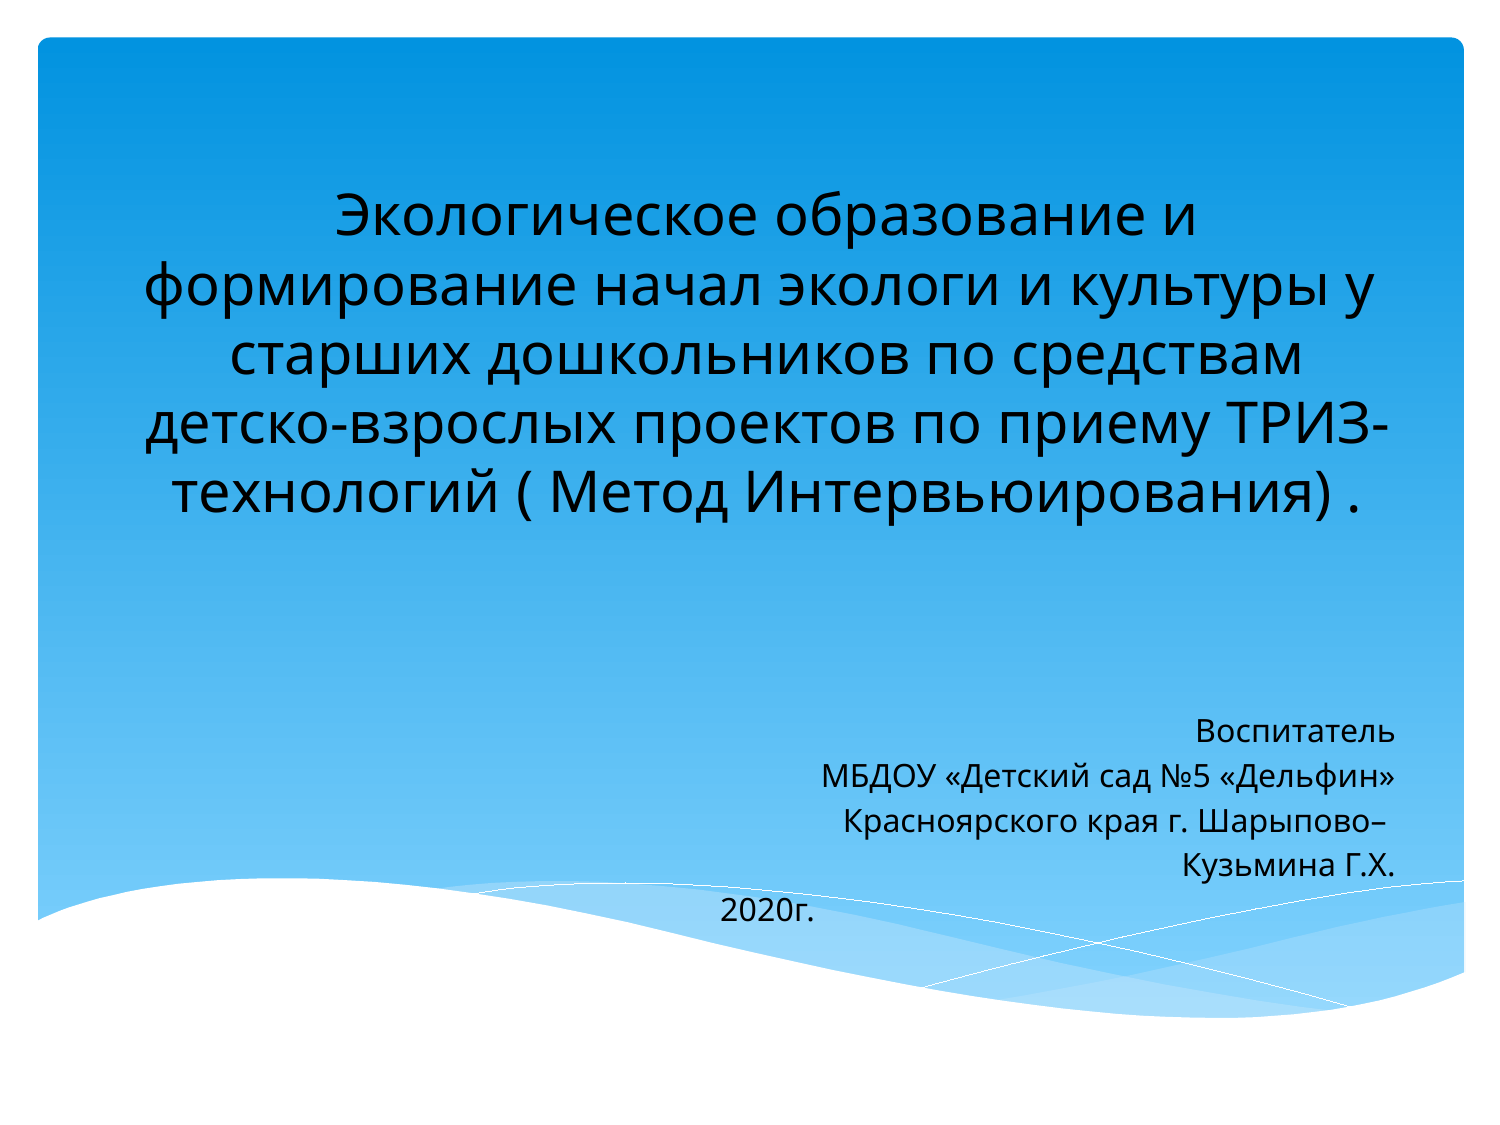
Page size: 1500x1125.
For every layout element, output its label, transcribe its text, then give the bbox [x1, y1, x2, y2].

subtitle Экологическое образование и формирование начал экологи и культуры у старших дошкольников по средствам детско-взрослых проектов по приему ТРИЗ-технологий ( Метод Интервьюирования) . Воспитатель МБДОУ «Детский сад №5 «Дельфин» Красноярского края г. Шарыпово– Кузьмина Г.Х. 2020г. [123, 90, 1412, 1000]
